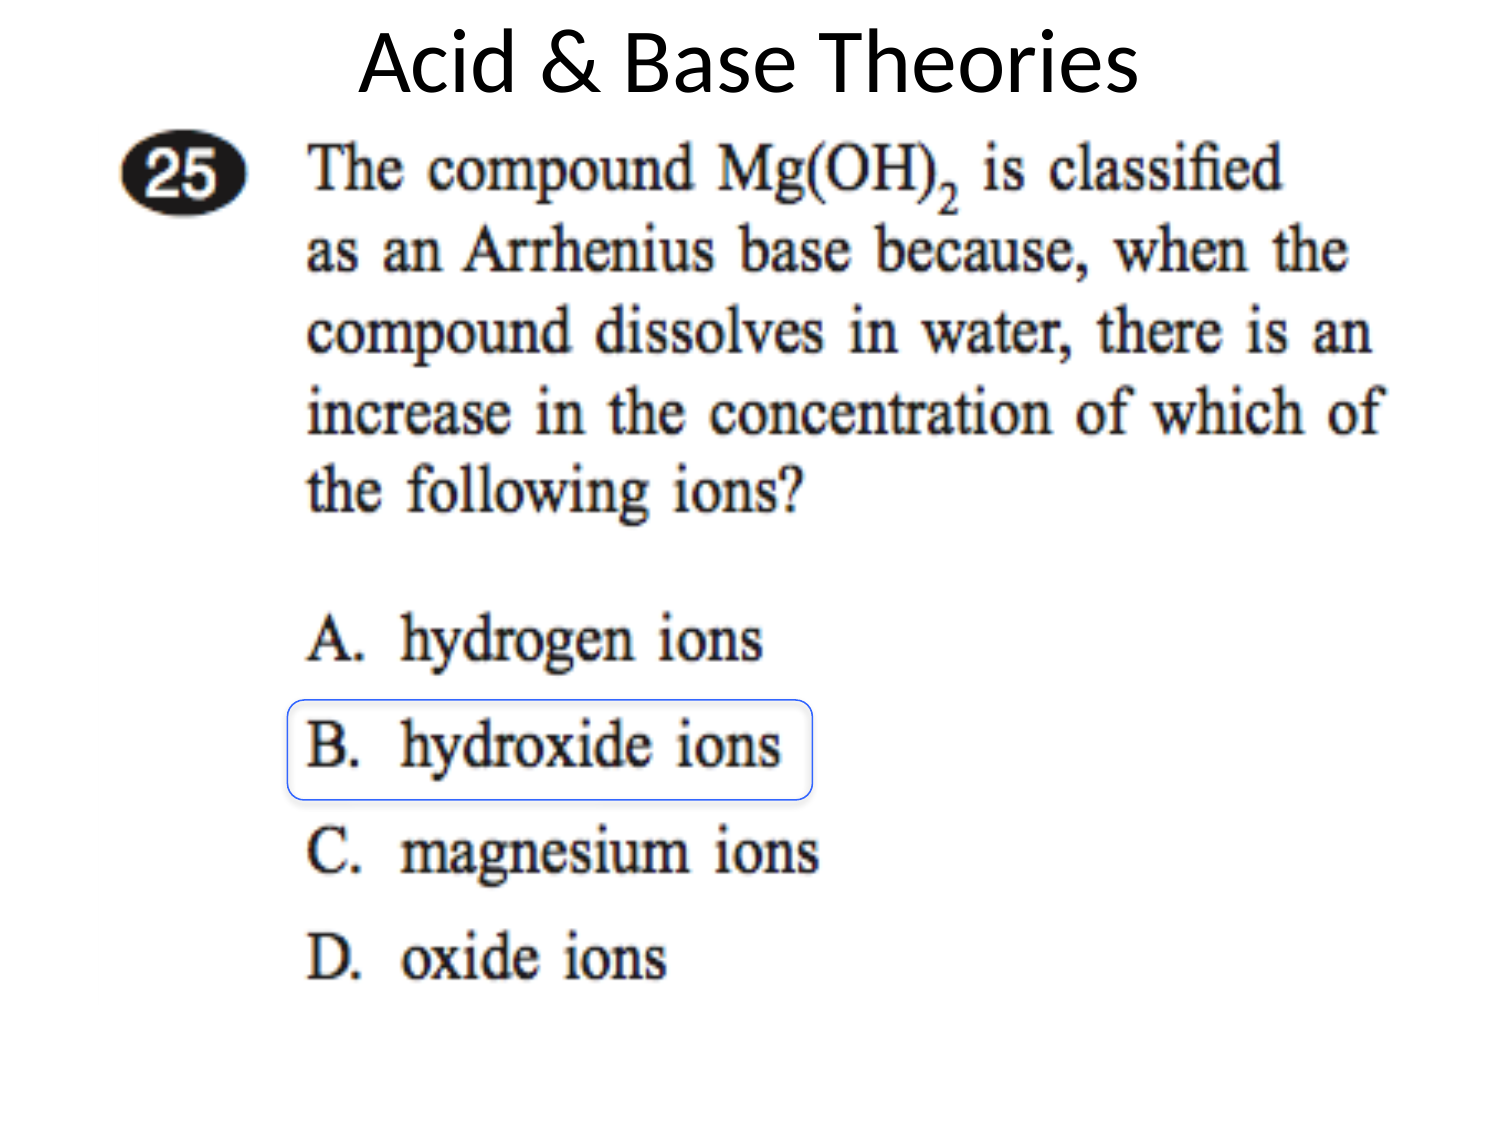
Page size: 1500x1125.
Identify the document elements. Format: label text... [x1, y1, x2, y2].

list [0, 124, 1500, 1006]
title Acid & Base Theories [75, 0, 1425, 123]
